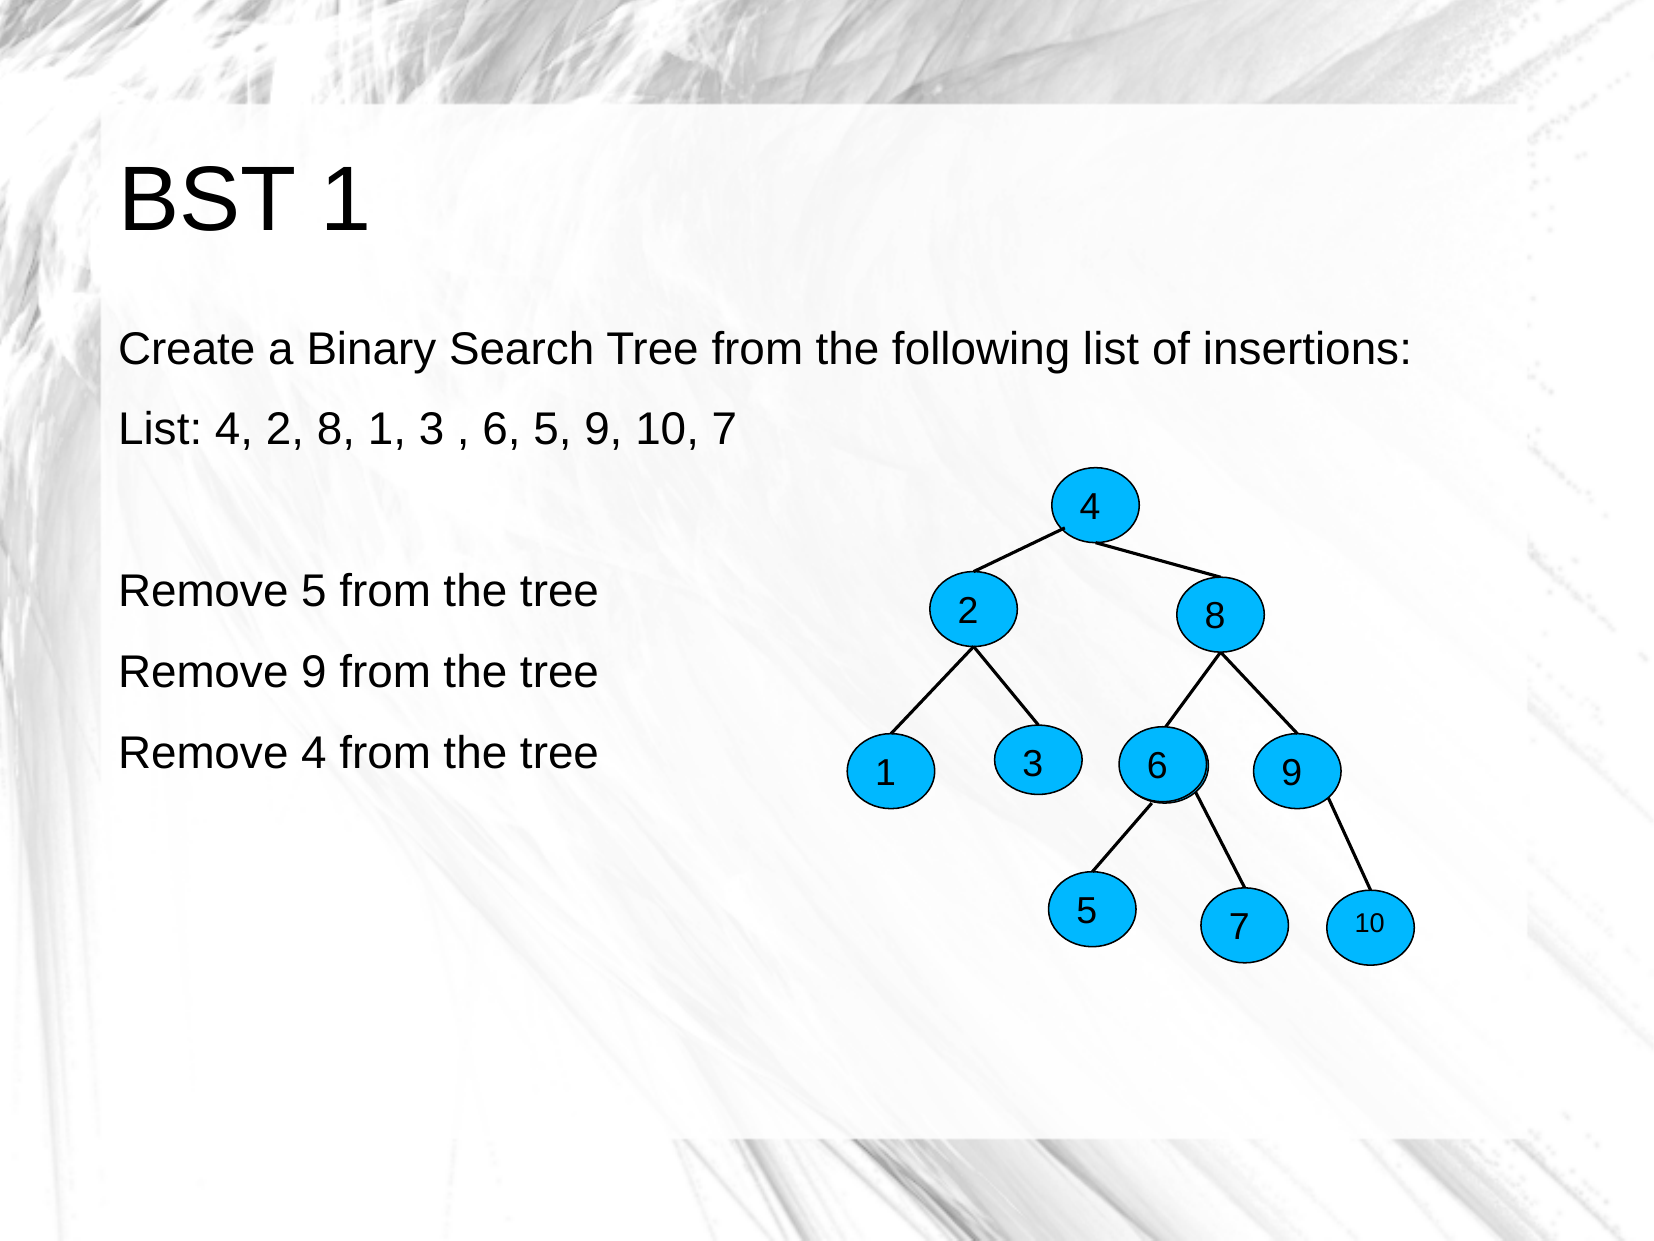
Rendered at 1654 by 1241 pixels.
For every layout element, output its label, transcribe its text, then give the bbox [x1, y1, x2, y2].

text_box 5 [1048, 871, 1137, 947]
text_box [973, 527, 1065, 572]
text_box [890, 646, 974, 734]
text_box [1164, 652, 1221, 729]
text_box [1095, 542, 1221, 578]
list Create a Binary Search Tree from the following list of insertions: List: 4, 2, 8, 1, 3 , 6, 5, 9, 10, 7 Remove 5 from the tree Remove 9 from the tree Remove 4 from the tree [118, 319, 1571, 1109]
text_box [1326, 797, 1415, 966]
text_box 7 [1200, 887, 1289, 963]
text_box 3 [994, 725, 1083, 795]
text_box 2 [929, 571, 1018, 646]
title BST 1 [118, 93, 1506, 299]
text_box 4 [1051, 467, 1140, 543]
text_box 8 [1176, 577, 1265, 652]
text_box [1220, 652, 1298, 734]
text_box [1092, 803, 1152, 872]
picture [0, 0, 1654, 1241]
text_box 1 [847, 733, 935, 809]
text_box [1195, 792, 1245, 888]
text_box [973, 646, 1039, 726]
text_box 9 [1253, 733, 1342, 809]
text_box 6 [1119, 726, 1207, 802]
